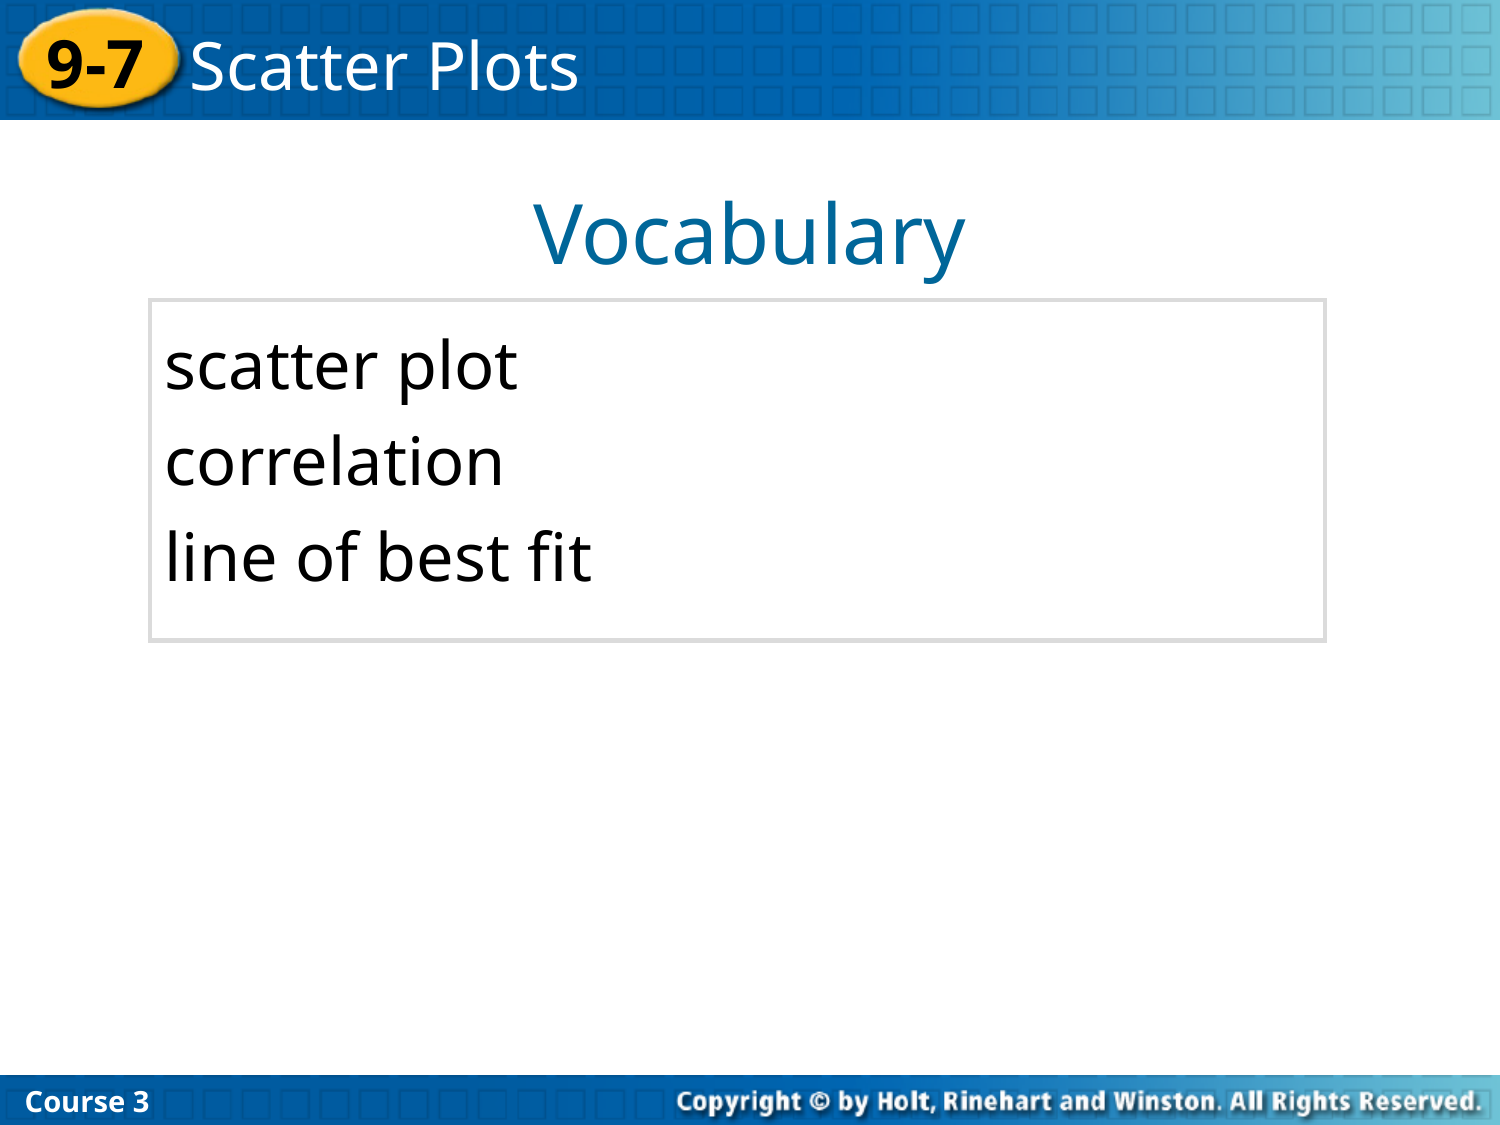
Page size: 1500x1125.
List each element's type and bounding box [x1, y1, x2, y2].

text_box [0, 0, 1500, 1125]
